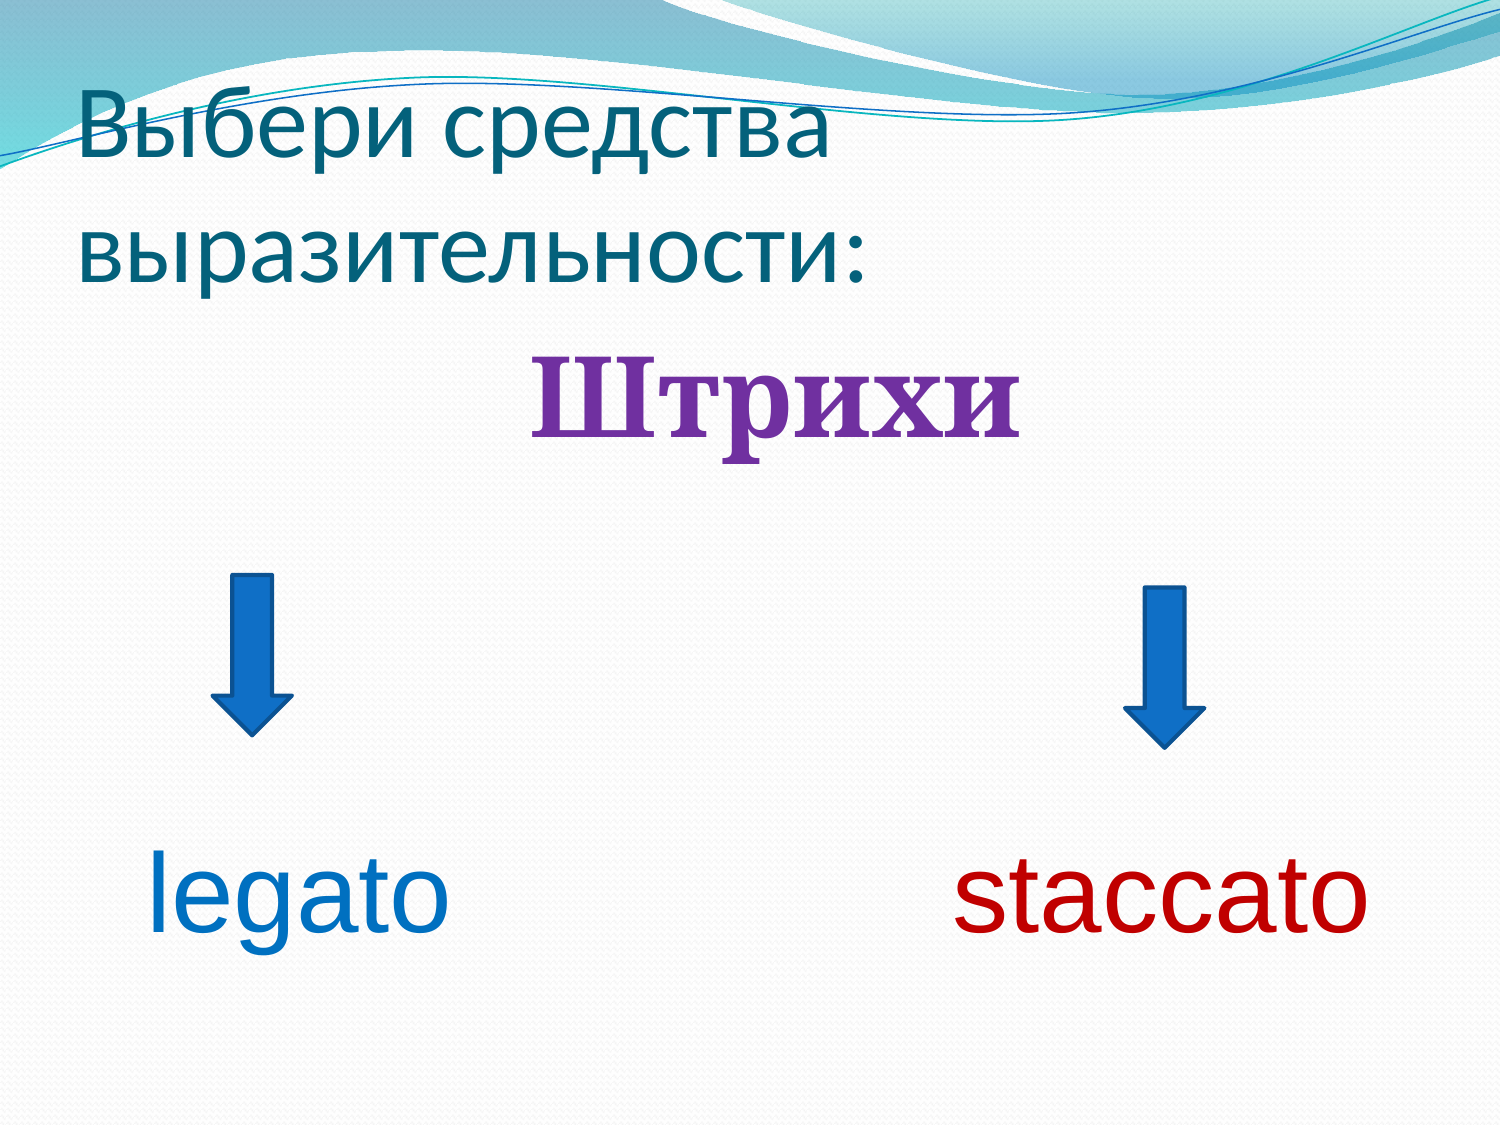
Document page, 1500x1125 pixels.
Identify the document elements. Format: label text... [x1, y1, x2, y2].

text_box [210, 572, 294, 738]
text_box [1123, 585, 1207, 750]
title Выбери средства выразительности: [74, 115, 1426, 304]
text_box legato [37, 812, 738, 963]
list Штрихи [74, 317, 1426, 1038]
text_box staccato [812, 812, 1438, 963]
